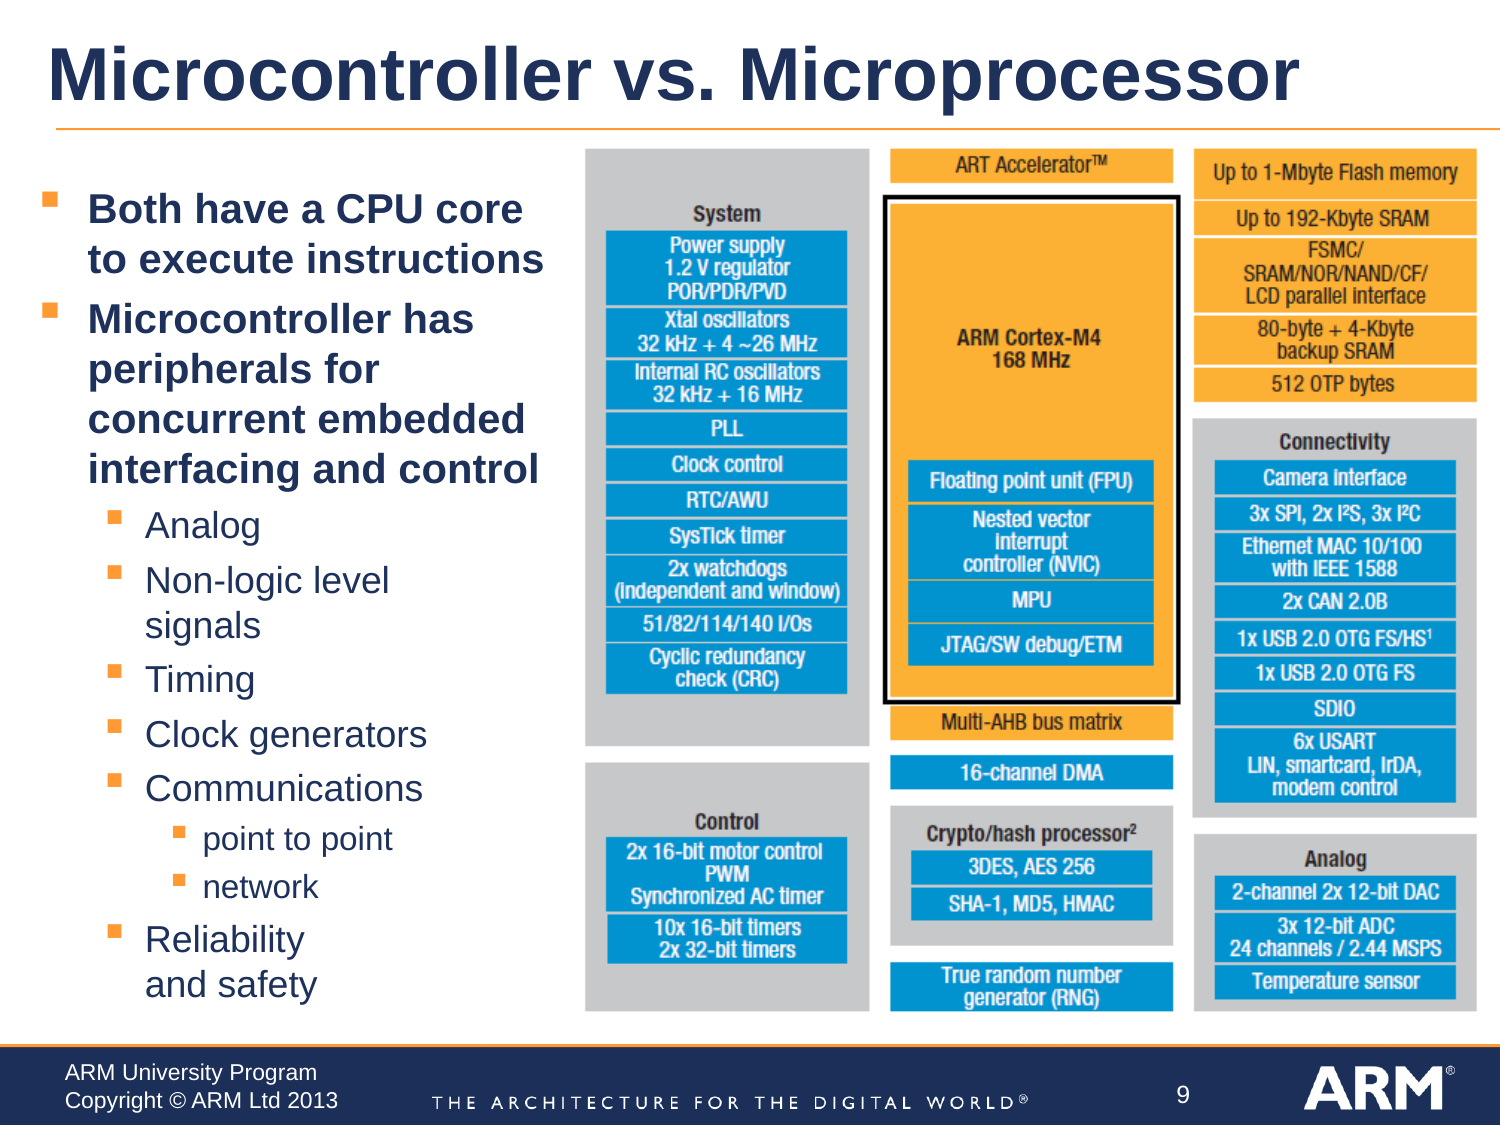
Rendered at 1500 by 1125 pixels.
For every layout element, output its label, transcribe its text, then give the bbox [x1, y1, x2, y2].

picture [574, 143, 1483, 1019]
picture [84, 1101, 91, 1107]
picture [302, 1101, 309, 1107]
title Microcontroller vs. Microprocessor [34, 1, 1500, 141]
picture [0, 1048, 1500, 1125]
list Both have a CPU core to execute instructions Microcontroller has peripherals for concurrent embedded interfacing and control Analog Non-logic level signals Timing Clock generators Communications point to point network Reliability and safety [24, 174, 588, 1101]
